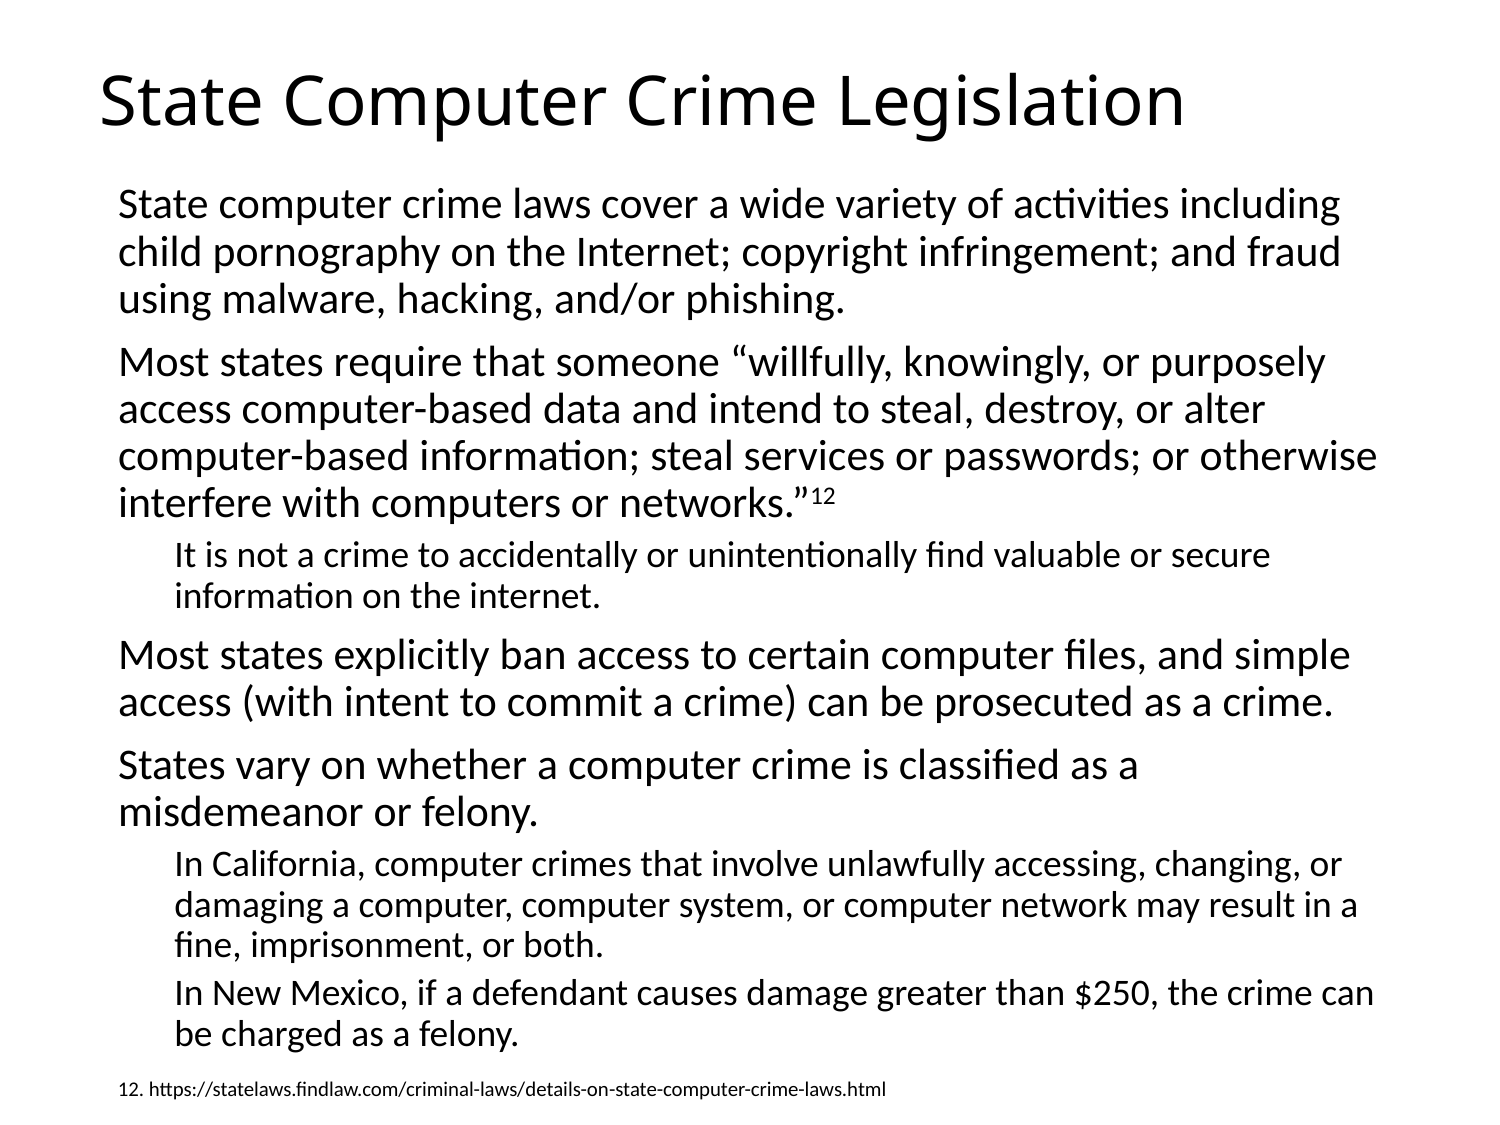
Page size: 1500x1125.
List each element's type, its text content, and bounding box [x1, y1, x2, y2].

list State computer crime laws cover a wide variety of activities including child pornography on the Internet; copyright infringement; and fraud using malware, hacking, and/or phishing. Most states require that someone “willfully, knowingly, or purposely access computer-based data and intend to steal, destroy, or alter computer-based information; steal services or passwords; or otherwise interfere with computers or networks.”12 It is not a crime to accidentally or unintentionally find valuable or secure information on the internet. Most states explicitly ban access to certain computer files, and simple access (with intent to commit a crime) can be prosecuted as a crime. States vary on whether a computer crime is classified as a misdemeanor or felony. In California, computer crimes that involve unlawfully accessing, changing, or damaging a computer, computer system, or computer network may result in a fine, imprisonment, or both. In New Mexico, if a defendant causes damage greater than $250, the crime can be charged as a felony. [102, 173, 1398, 952]
text_box 12. https://statelaws.findlaw.com/criminal-laws/details-on-state-computer-crime-laws.html [103, 1067, 1397, 1108]
title State Computer Crime Legislation [84, 15, 1379, 192]
